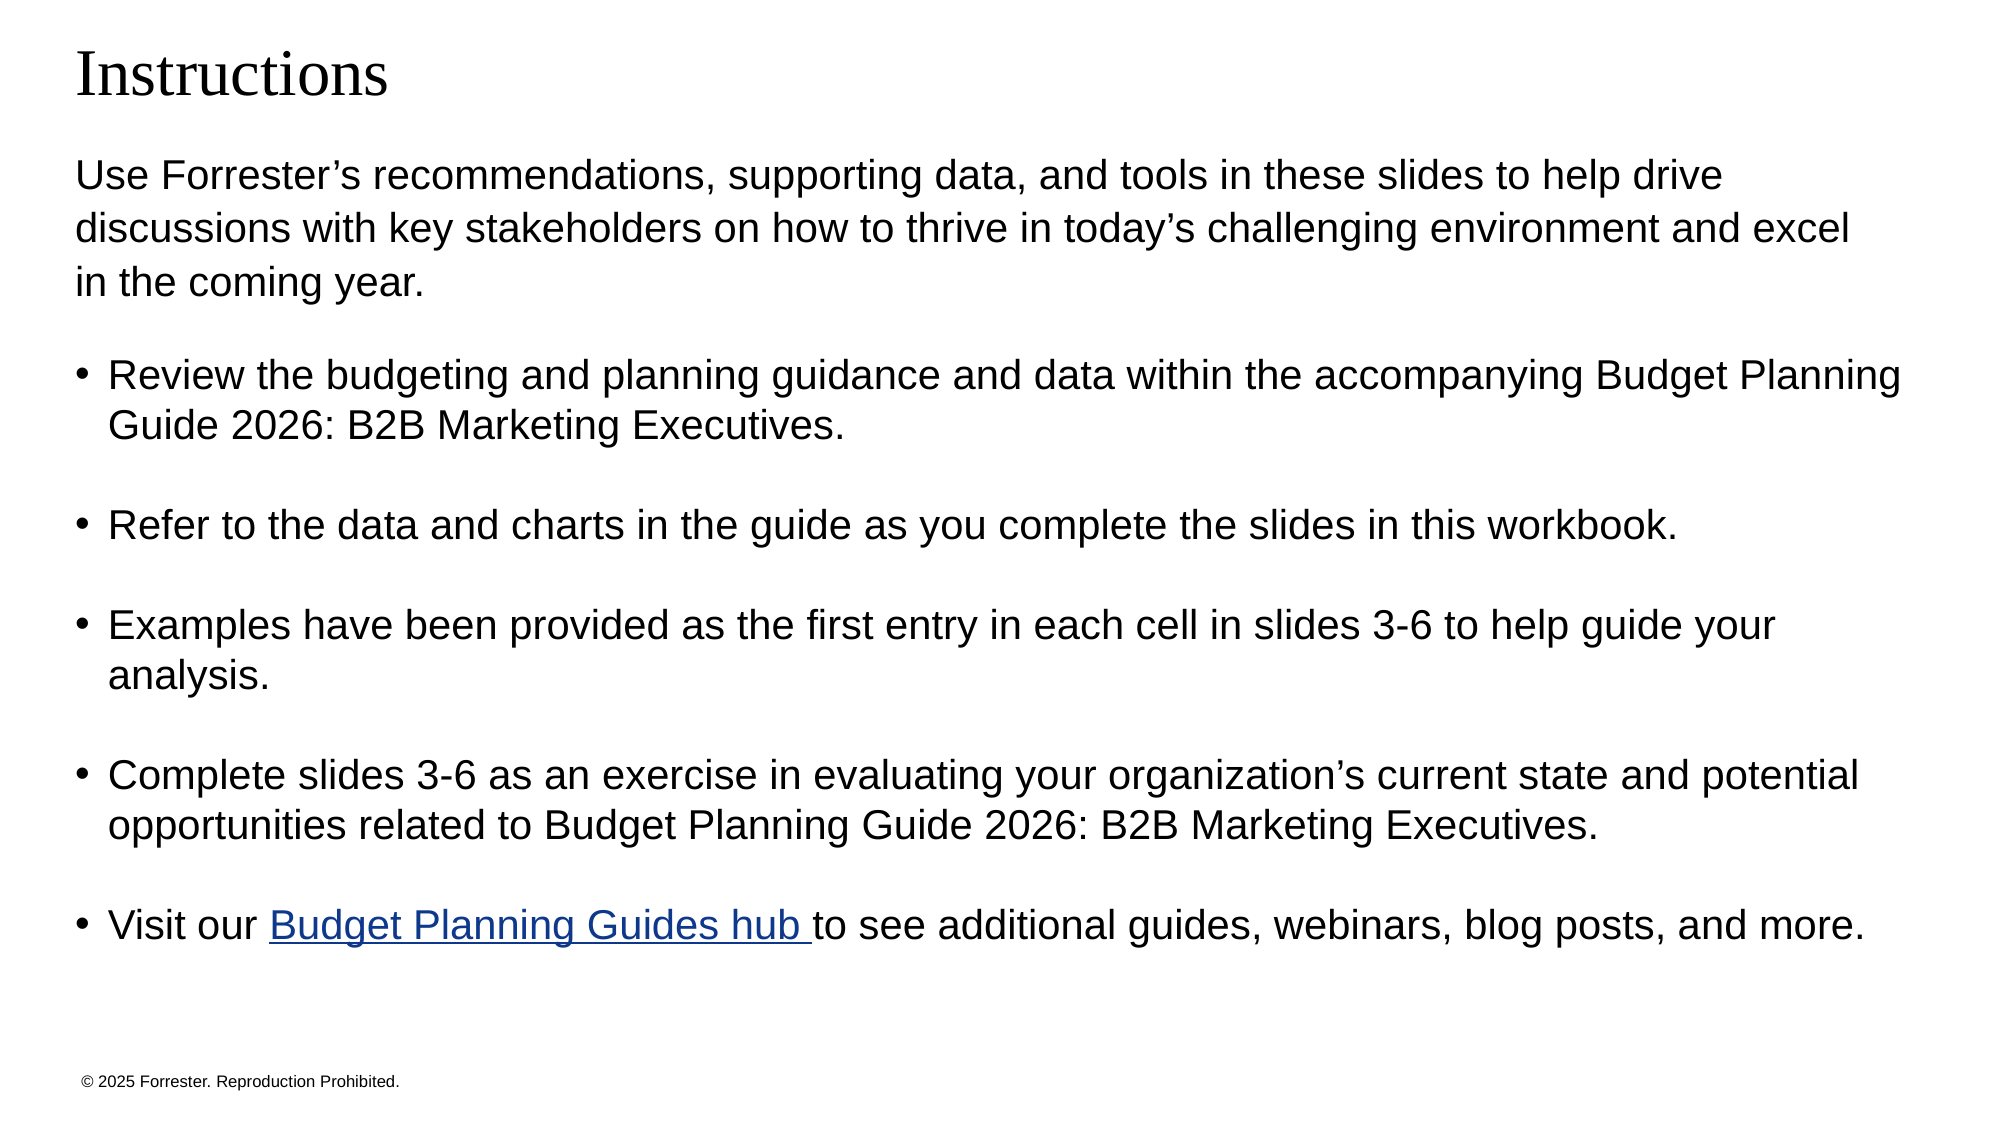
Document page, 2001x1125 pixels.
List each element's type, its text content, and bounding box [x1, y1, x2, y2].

list Review the budgeting and planning guidance and data within the accompanying Budget Planning Guide 2026: B2B Marketing Executives. Refer to the data and charts in the guide as you complete the slides in this workbook. Examples have been provided as the first entry in each cell in slides 3-6 to help guide your analysis. Complete slides 3-6 as an exercise in evaluating your organization’s current state and potential opportunities related to Budget Planning Guide 2026: B2B Marketing Executives. Visit our Budget Planning Guides hub to see additional guides, webinars, blog posts, and more. [75, 348, 1930, 986]
subtitle Use Forrester’s recommendations, supporting data, and tools in these slides to help drive discussions with key stakeholders on how to thrive in today’s challenging environment and excel in the coming year. [75, 143, 1867, 797]
title Instructions [75, 37, 1911, 226]
